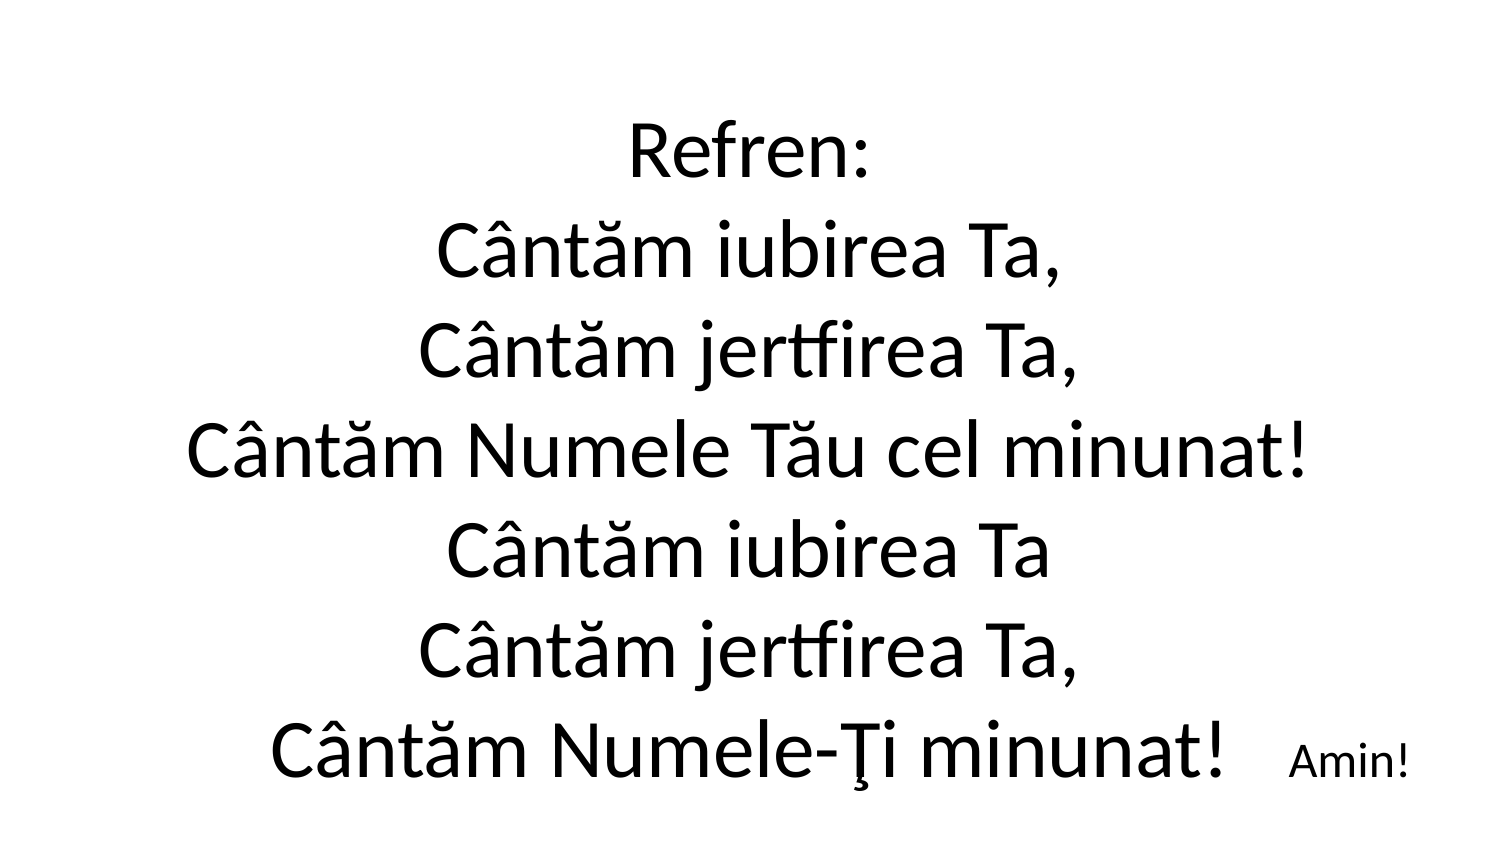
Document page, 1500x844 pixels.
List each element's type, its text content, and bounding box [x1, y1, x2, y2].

text_box Refren: Cântăm iubirea Ta, Cântăm jertfirea Ta, Cântăm Numele Tău cel minunat! Cântăm iubirea Ta Cântăm jertfirea Ta, Cântăm Numele-Ţi minunat! [172, 42, 1328, 802]
text_box Amin! [1273, 674, 1427, 795]
